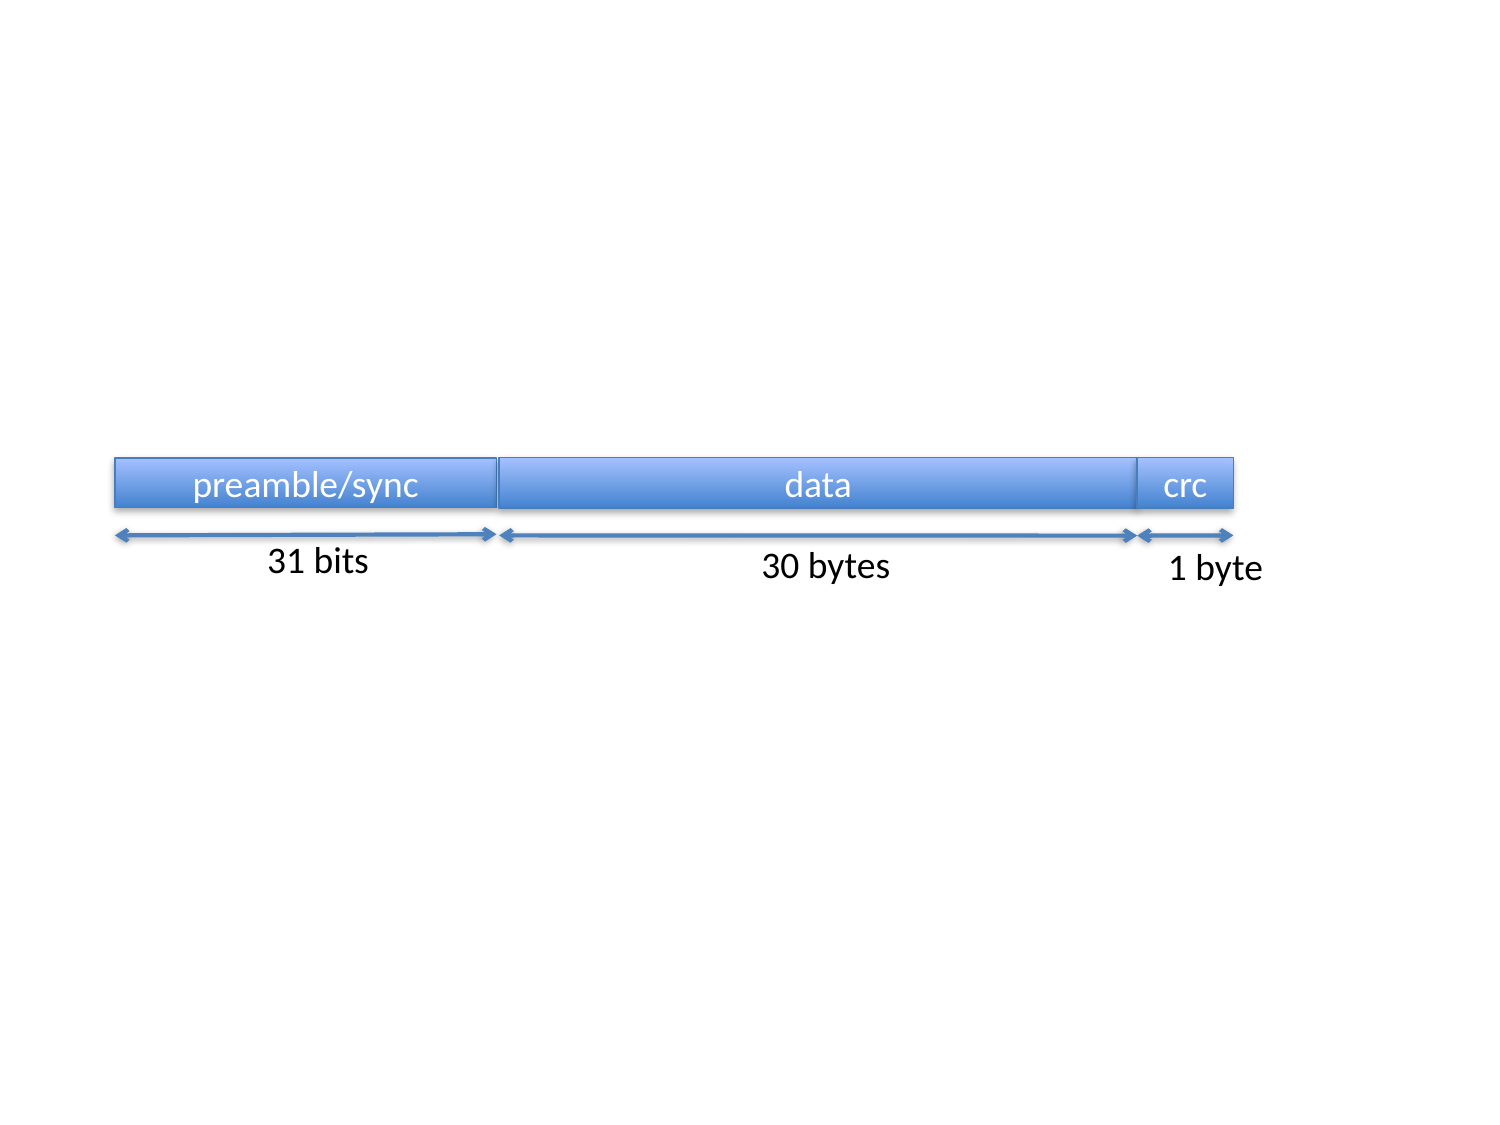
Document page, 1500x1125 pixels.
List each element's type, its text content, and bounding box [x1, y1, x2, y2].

text_box preamble/sync [114, 457, 497, 508]
text_box 1 byte [1153, 535, 1287, 596]
text_box 31 bits [252, 544, 384, 589]
text_box 30 bytes [746, 543, 906, 594]
text_box crc [1136, 457, 1234, 509]
text_box data [498, 457, 1135, 509]
text_box 31 bits [252, 528, 384, 532]
